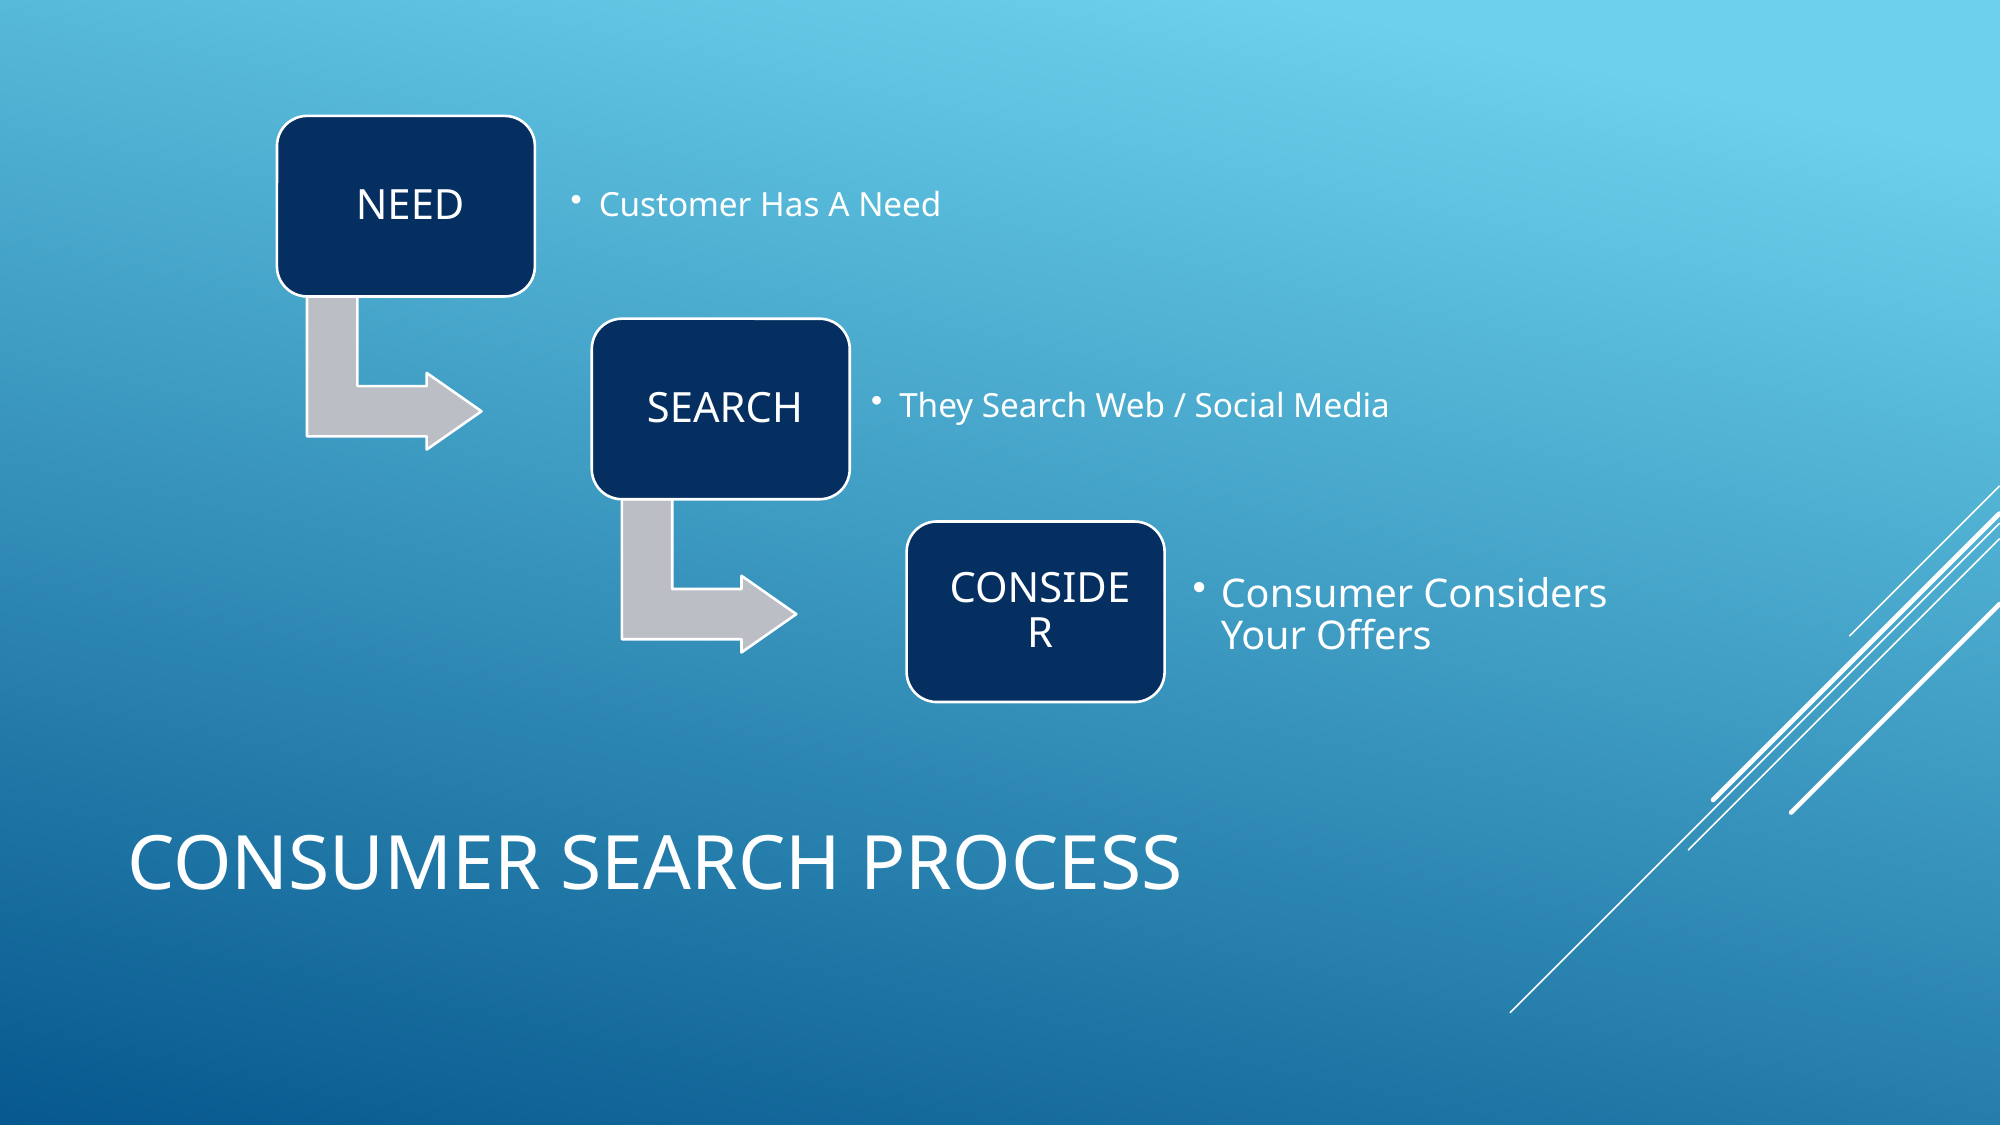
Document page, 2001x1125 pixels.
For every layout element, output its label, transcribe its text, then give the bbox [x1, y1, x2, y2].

title Consumer Search Process [112, 736, 1513, 984]
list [111, 112, 1661, 706]
